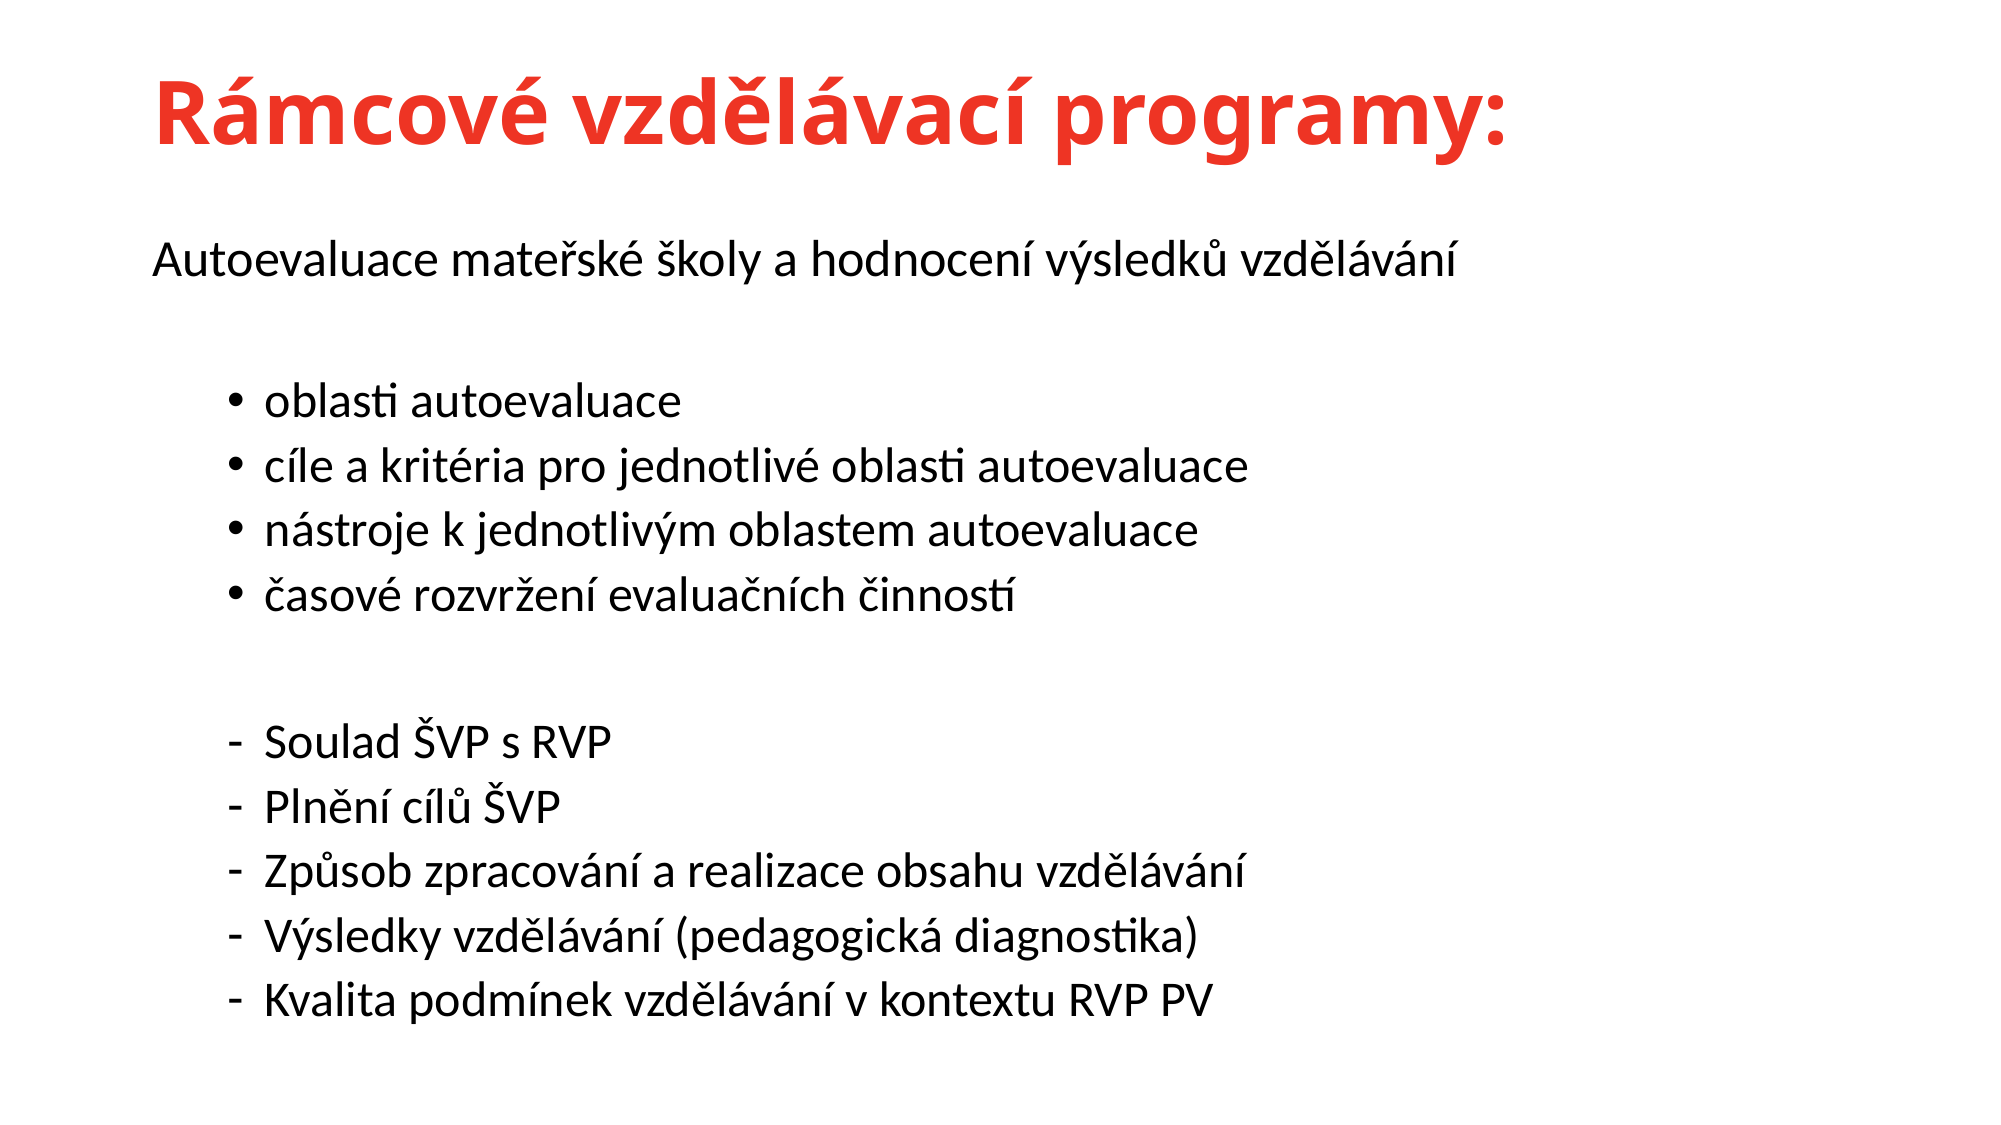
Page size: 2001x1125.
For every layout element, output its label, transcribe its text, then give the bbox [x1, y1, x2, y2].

list Autoevaluace mateřské školy a hodnocení výsledků vzdělávání oblasti autoevaluace cíle a kritéria pro jednotlivé oblasti autoevaluace nástroje k jednotlivým oblastem autoevaluace časové rozvržení evaluačních činností Soulad ŠVP s RVP Plnění cílů ŠVP Způsob zpracování a realizace obsahu vzdělávání Výsledky vzdělávání (pedagogická diagnostika) Kvalita podmínek vzdělávání v kontextu RVP PV [137, 223, 1863, 1065]
title Rámcové vzdělávací programy: [137, 59, 1863, 223]
